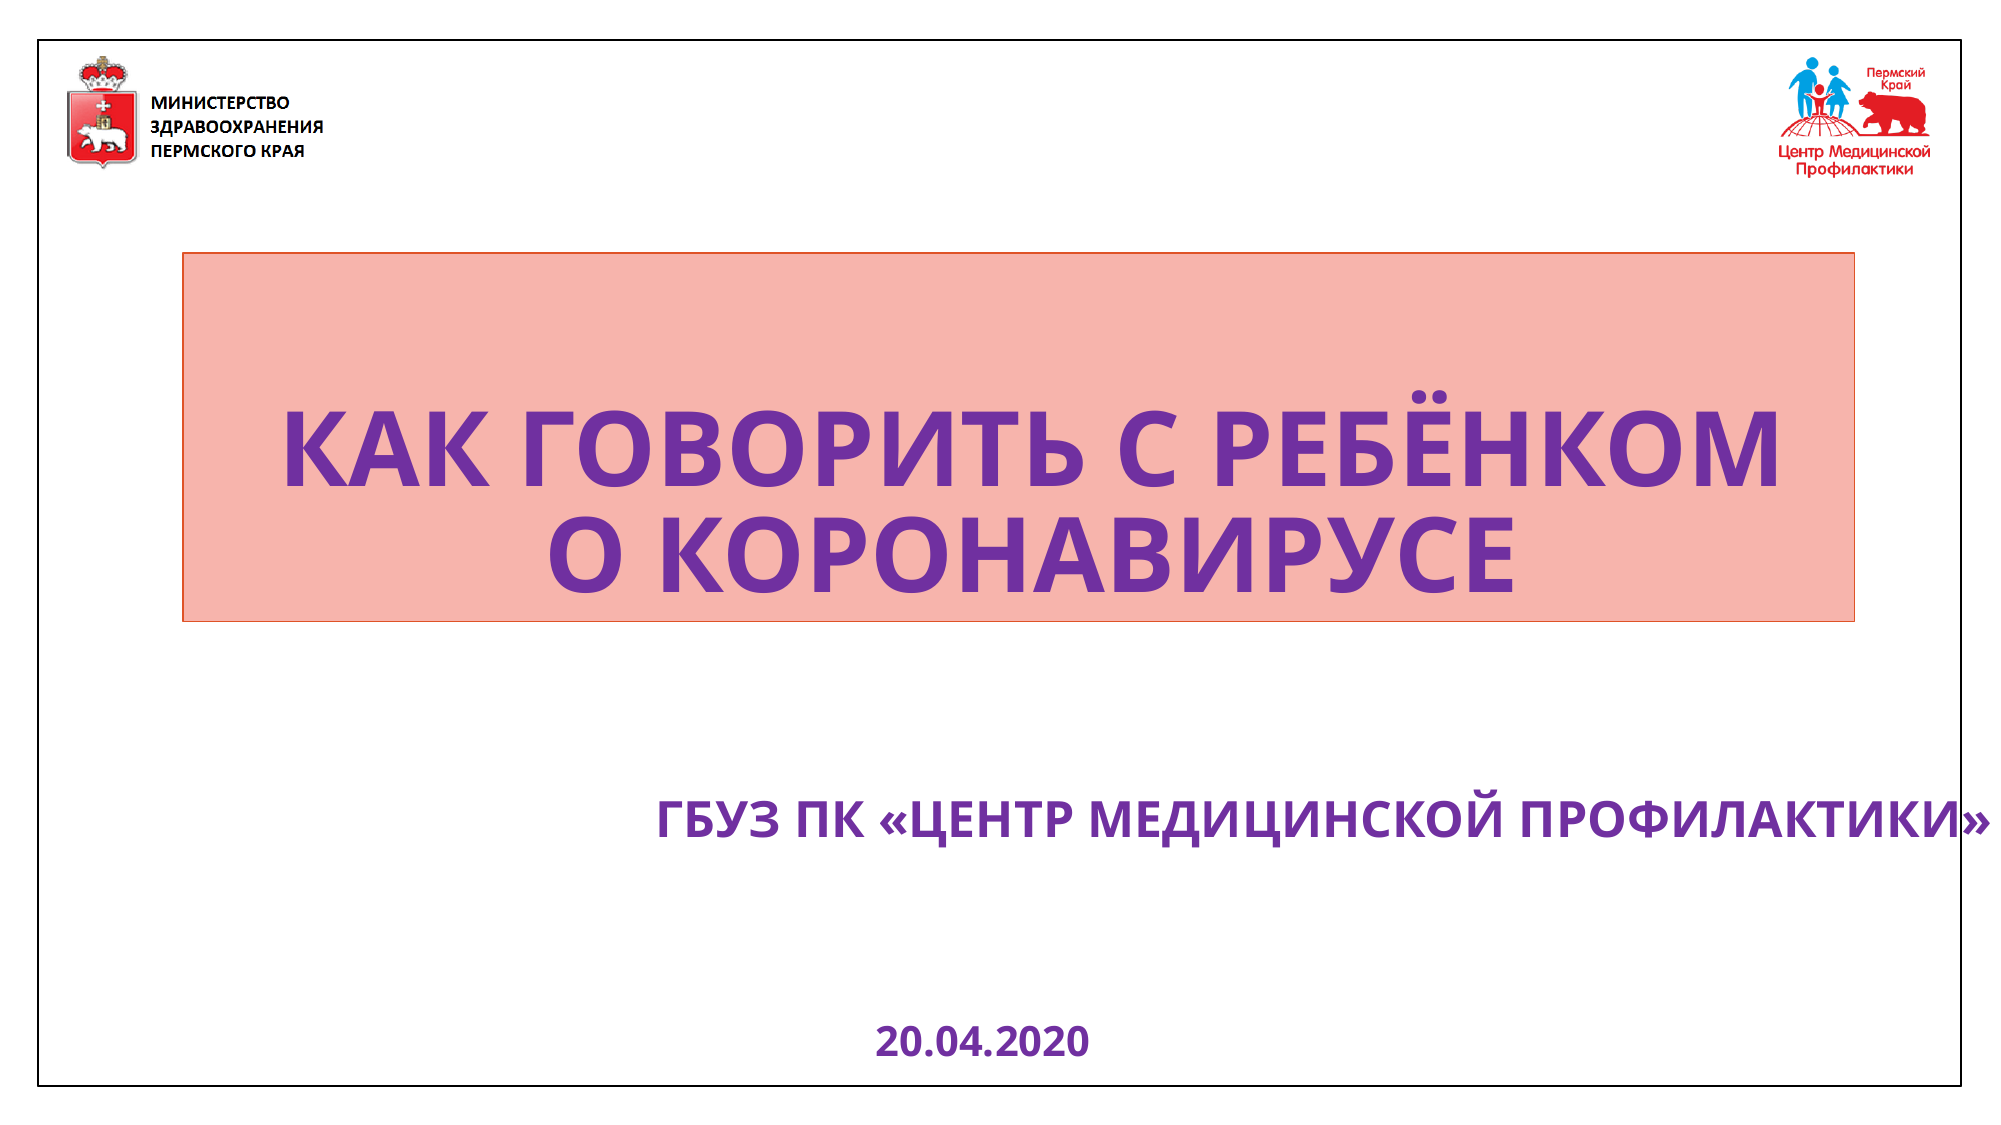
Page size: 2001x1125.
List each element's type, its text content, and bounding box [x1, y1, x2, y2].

text_box 20.04.2020 [860, 1007, 1116, 1073]
picture [1779, 57, 1930, 179]
picture [53, 49, 347, 189]
text_box ГБУЗ ПК «ЦЕНТР МЕДИЦИНСКОЙ ПРОФИЛАКТИКИ» [641, 780, 2000, 856]
title как говорить с ребёнком о коронавирусе [182, 252, 1855, 622]
